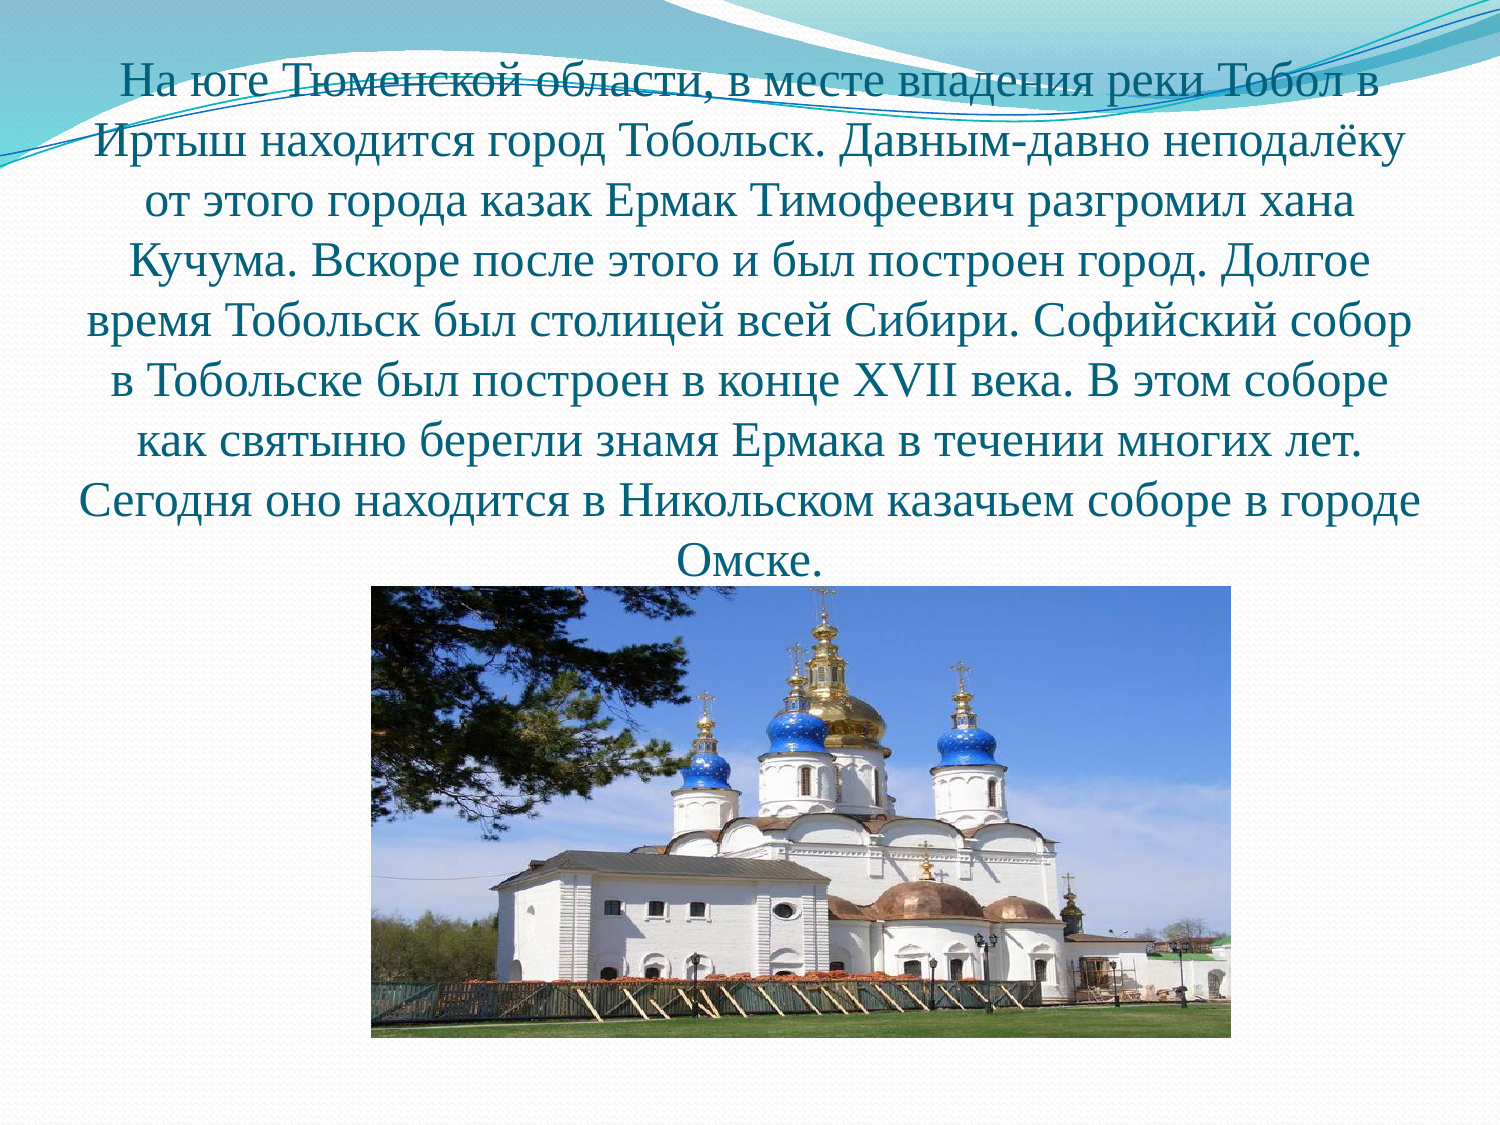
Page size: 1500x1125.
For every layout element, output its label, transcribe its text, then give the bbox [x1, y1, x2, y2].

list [371, 585, 1231, 1038]
title На юге Тюменской области, в месте впадения реки Тобол в Иртыш находится город Тобольск. Давным-давно неподалёку от этого города казак Ермак Тимофеевич разгромил хана Кучума. Вскоре после этого и был построен город. Долгое время Тобольск был столицей всей Сибири. Софийский собор в Тобольске был построен в конце XVII века. В этом соборе как святыню берегли знамя Ермака в течении многих лет. Сегодня оно находится в Никольском казачьем соборе в городе Омске. [75, 66, 1425, 587]
